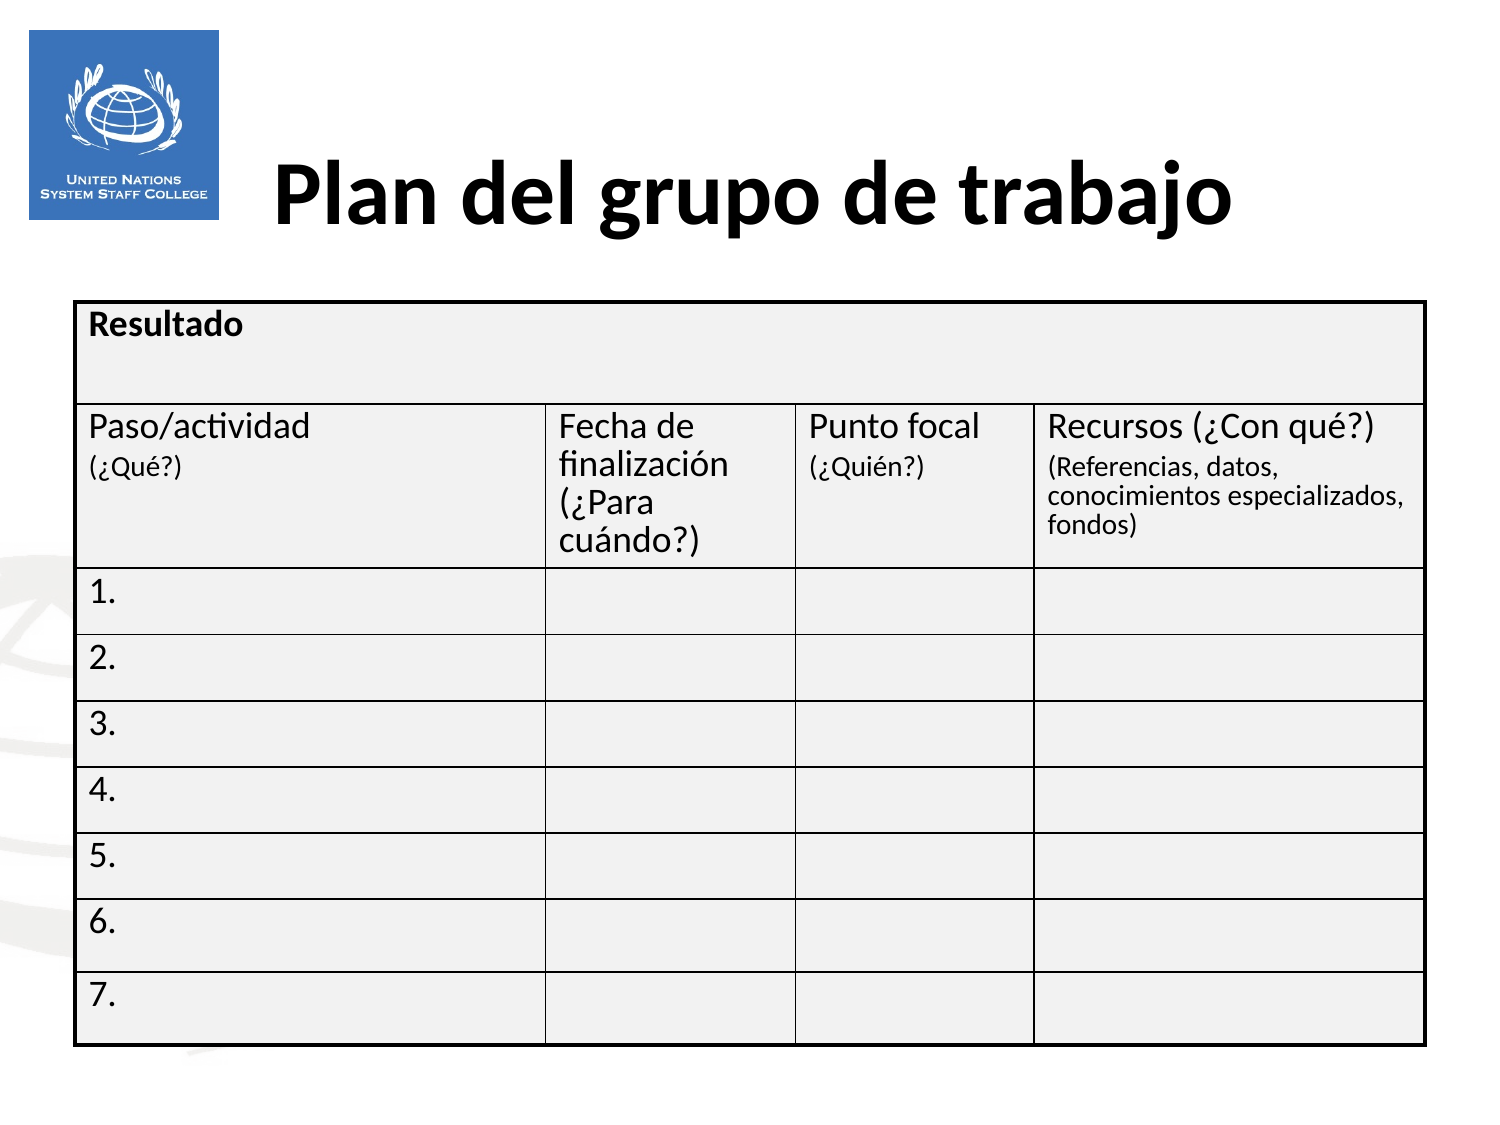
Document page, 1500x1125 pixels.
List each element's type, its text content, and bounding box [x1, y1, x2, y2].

table_cell [1035, 973, 1423, 1043]
table_cell 5. [77, 834, 545, 898]
table_cell 6. [77, 900, 545, 971]
table_cell [796, 768, 1033, 832]
table_cell Paso/actividad (¿Qué?) [77, 405, 545, 567]
table_cell [796, 973, 1033, 1043]
table_cell [1035, 834, 1423, 898]
table_cell [546, 702, 795, 766]
picture [29, 30, 219, 220]
table_cell [546, 900, 795, 971]
table_cell 4. [77, 768, 545, 832]
table_cell [546, 569, 795, 634]
table_cell [796, 635, 1033, 700]
table_cell [1035, 768, 1423, 832]
table_cell [546, 768, 795, 832]
table_cell [1035, 569, 1423, 634]
table_cell [546, 635, 795, 700]
table_cell Recursos (¿Con qué?) (Referencias, datos, conocimientos especializados, fondos) [1035, 405, 1423, 567]
table_cell [546, 834, 795, 898]
table_cell 1. [77, 569, 545, 634]
table_cell Fecha de finalización (¿Para cuándo?) [546, 405, 795, 567]
table_cell [546, 973, 795, 1043]
table_cell [796, 702, 1033, 766]
table_cell 2. [77, 635, 545, 700]
table_cell [796, 569, 1033, 634]
table_cell 3. [77, 702, 545, 766]
title Plan del grupo de trabajo [79, 121, 1430, 254]
table_cell Punto focal (¿Quién?) [796, 405, 1033, 567]
table_cell [1035, 635, 1423, 700]
table_header Resultado [77, 304, 1423, 403]
table_cell [1035, 702, 1423, 766]
table_cell [796, 900, 1033, 971]
table_cell [796, 834, 1033, 898]
table_cell [1035, 900, 1423, 971]
table_cell 7. [77, 973, 545, 1043]
